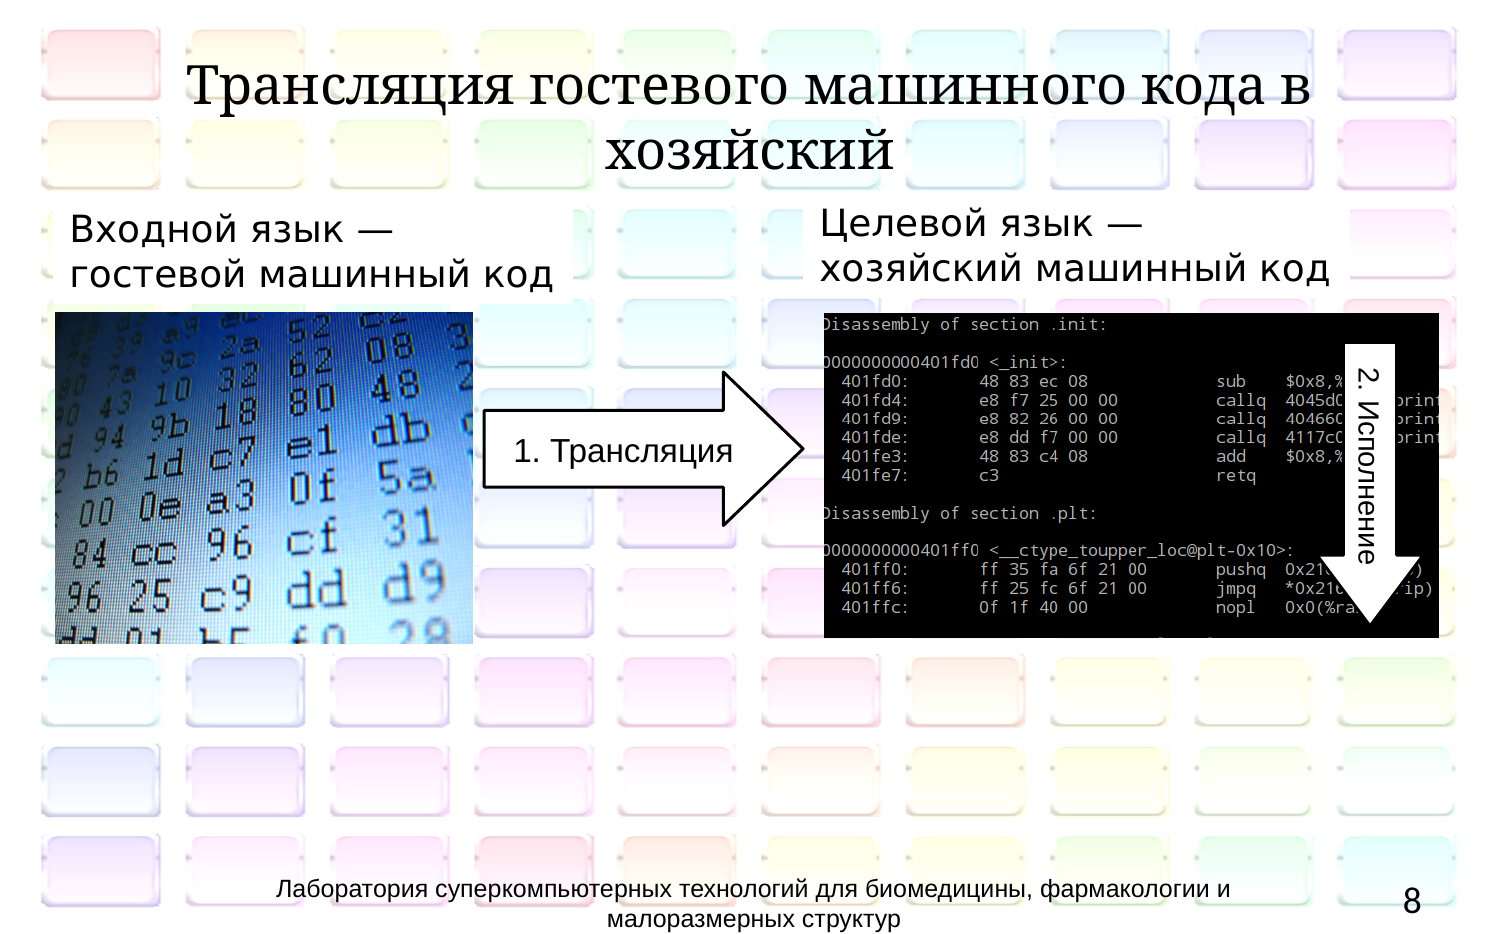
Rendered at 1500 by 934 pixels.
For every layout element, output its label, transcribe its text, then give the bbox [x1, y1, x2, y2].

text_box Целевой язык — хозяйский машинный код [803, 190, 1351, 299]
text_box Лаборатория суперкомпьютерных технологий для биомедицины, фармакологии и малоразмерных структур [171, 864, 1338, 915]
text_box Входной язык — гостевой машинный код [53, 196, 574, 304]
picture [0, 0, 1500, 934]
title Трансляция гостевого машинного кода в хозяйский [75, 37, 1425, 193]
text_box 8 [1387, 868, 1473, 918]
text_box 1. Трансляция [484, 371, 804, 526]
